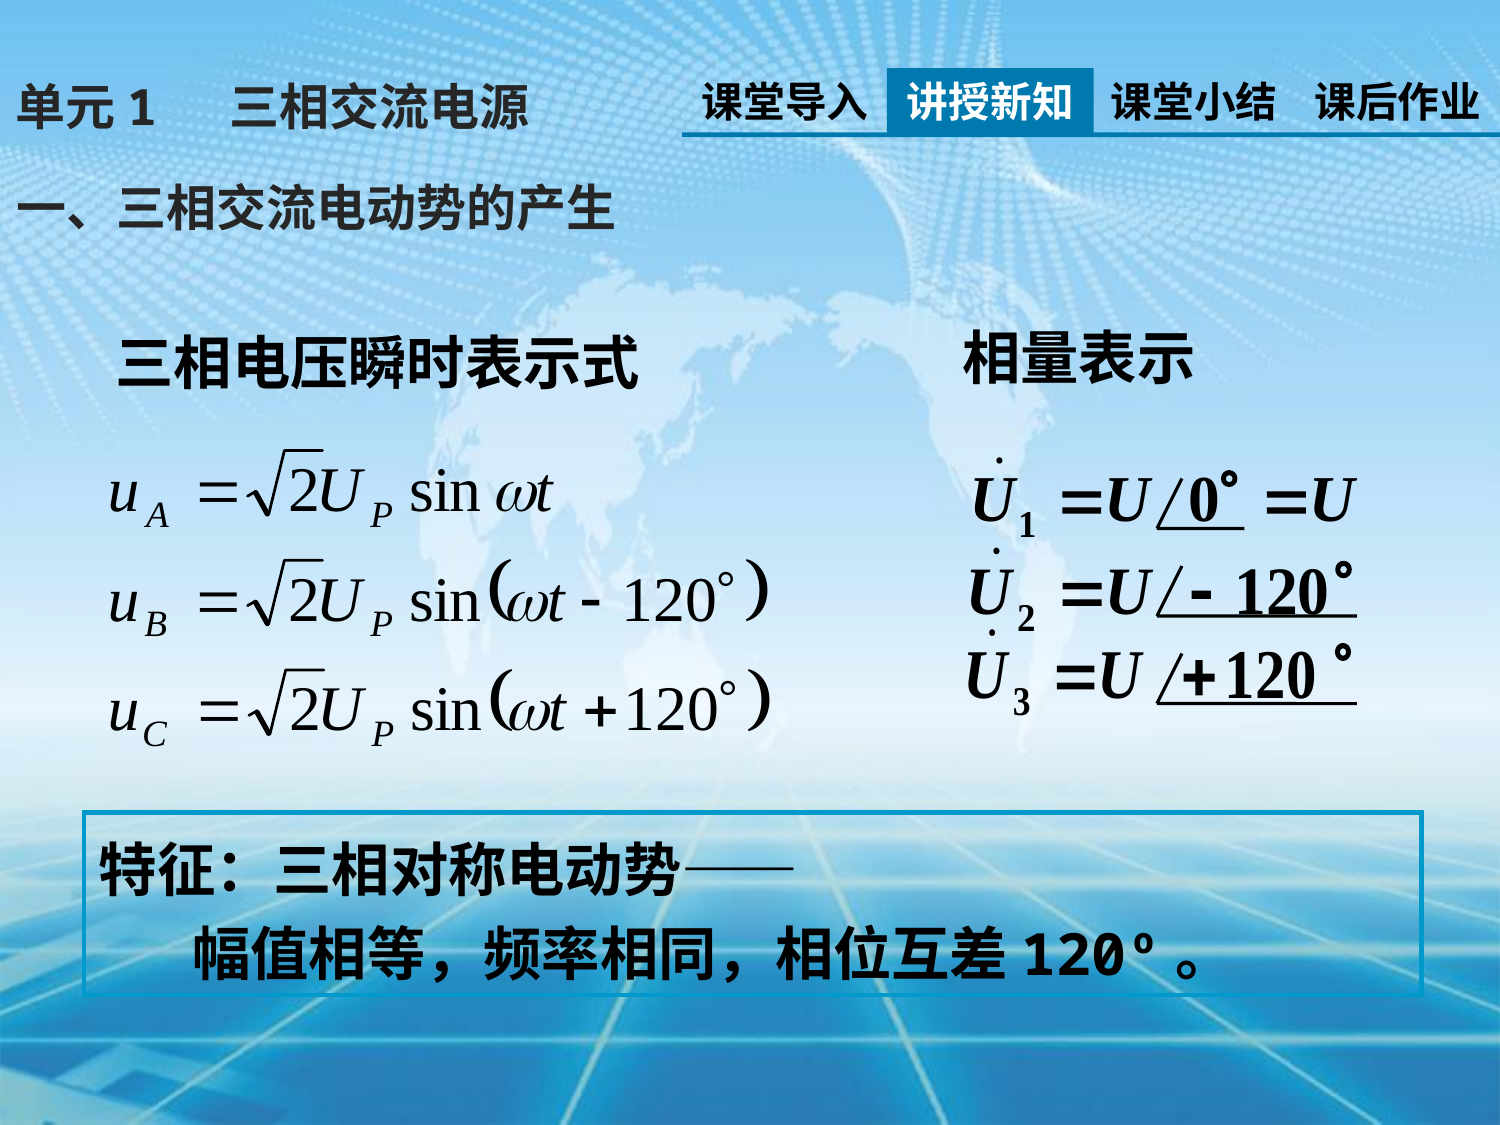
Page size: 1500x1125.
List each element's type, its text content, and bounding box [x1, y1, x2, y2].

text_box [1, 67, 1500, 144]
picture [0, 0, 1500, 1125]
text_box 一、三相交流电动势的产生 [1, 158, 814, 255]
text_box 相量表示 [947, 314, 1211, 399]
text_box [99, 435, 775, 759]
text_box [957, 622, 1367, 729]
text_box 特征：三相对称电动势—— 幅值相等，频率相同，相位互差120º。 [84, 812, 1422, 995]
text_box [960, 540, 1366, 622]
text_box 三相电压瞬时表示式 [100, 318, 655, 404]
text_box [963, 451, 1368, 545]
